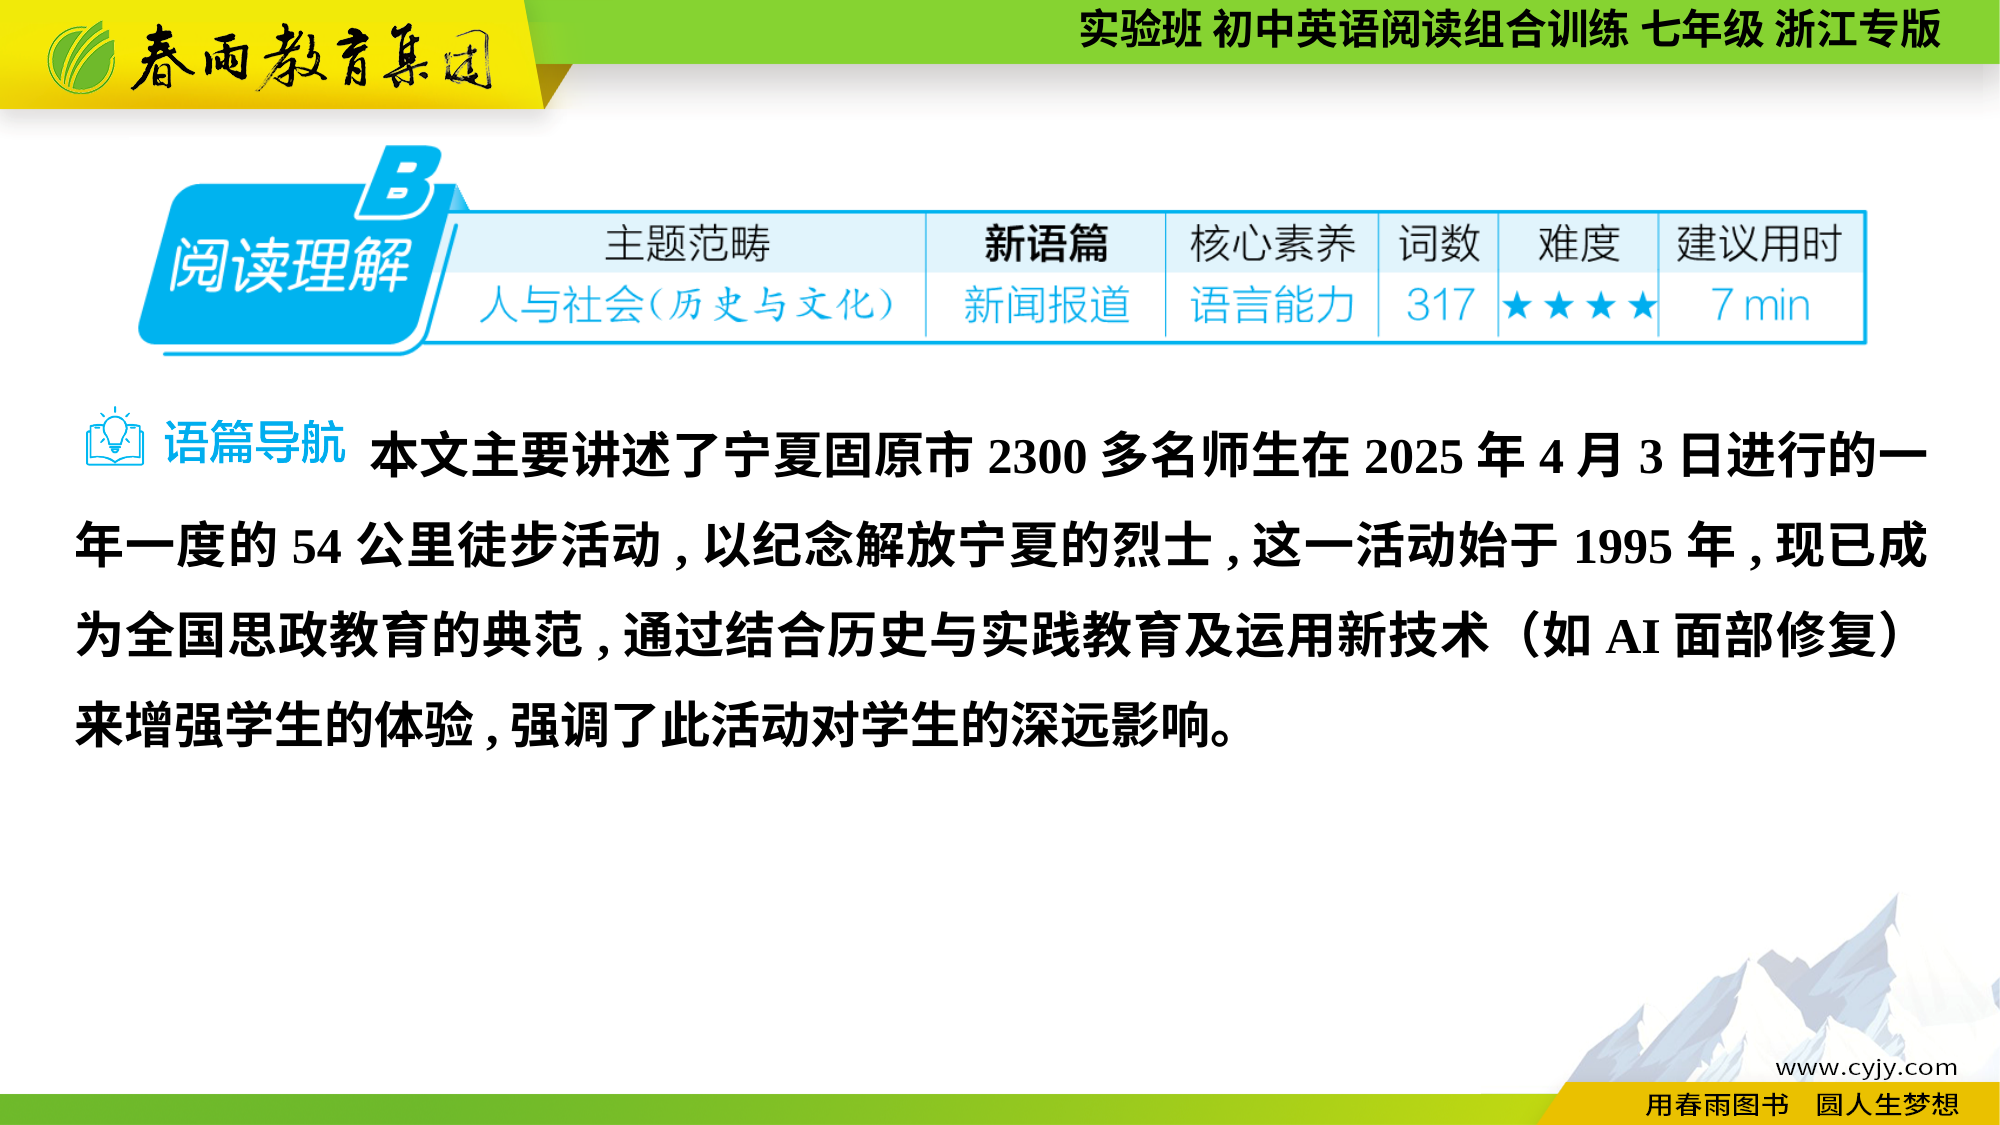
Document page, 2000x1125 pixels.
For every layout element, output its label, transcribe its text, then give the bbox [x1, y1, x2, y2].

picture [0, 0, 2000, 1125]
list 本文主要讲述了宁夏固原市2300多名师生在2025年4月3日进行的一年一度的54公里徒步活动,以纪念解放宁夏的烈士,这一活动始于1995年,现已成为全国思政教育的典范,通过结合历史与实践教育及运用新技术（如AI面部修复）来增强学生的体验,强调了此活动对学生的深远影响。 [59, 385, 1944, 753]
